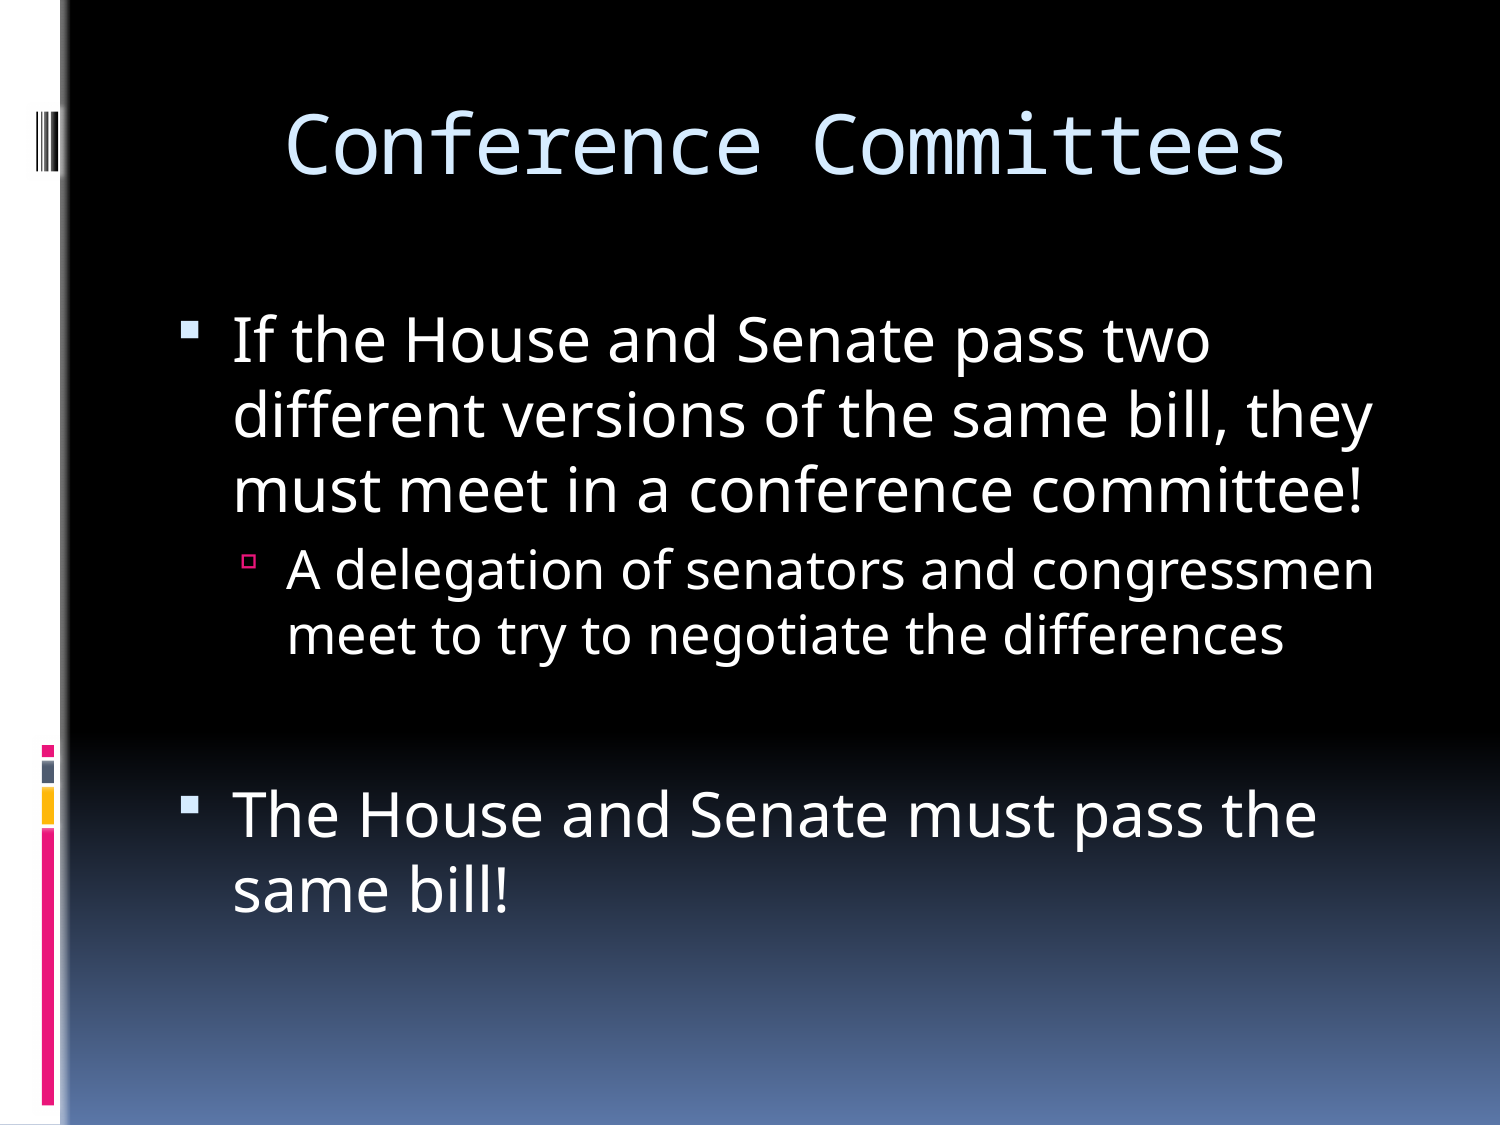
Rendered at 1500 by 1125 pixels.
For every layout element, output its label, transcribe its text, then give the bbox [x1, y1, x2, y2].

list If the House and Senate pass two different versions of the same bill, they must meet in a conference committee! A delegation of senators and congressmen meet to try to negotiate the differences The House and Senate must pass the same bill! [150, 292, 1425, 1043]
title Conference Committees [150, 83, 1425, 234]
